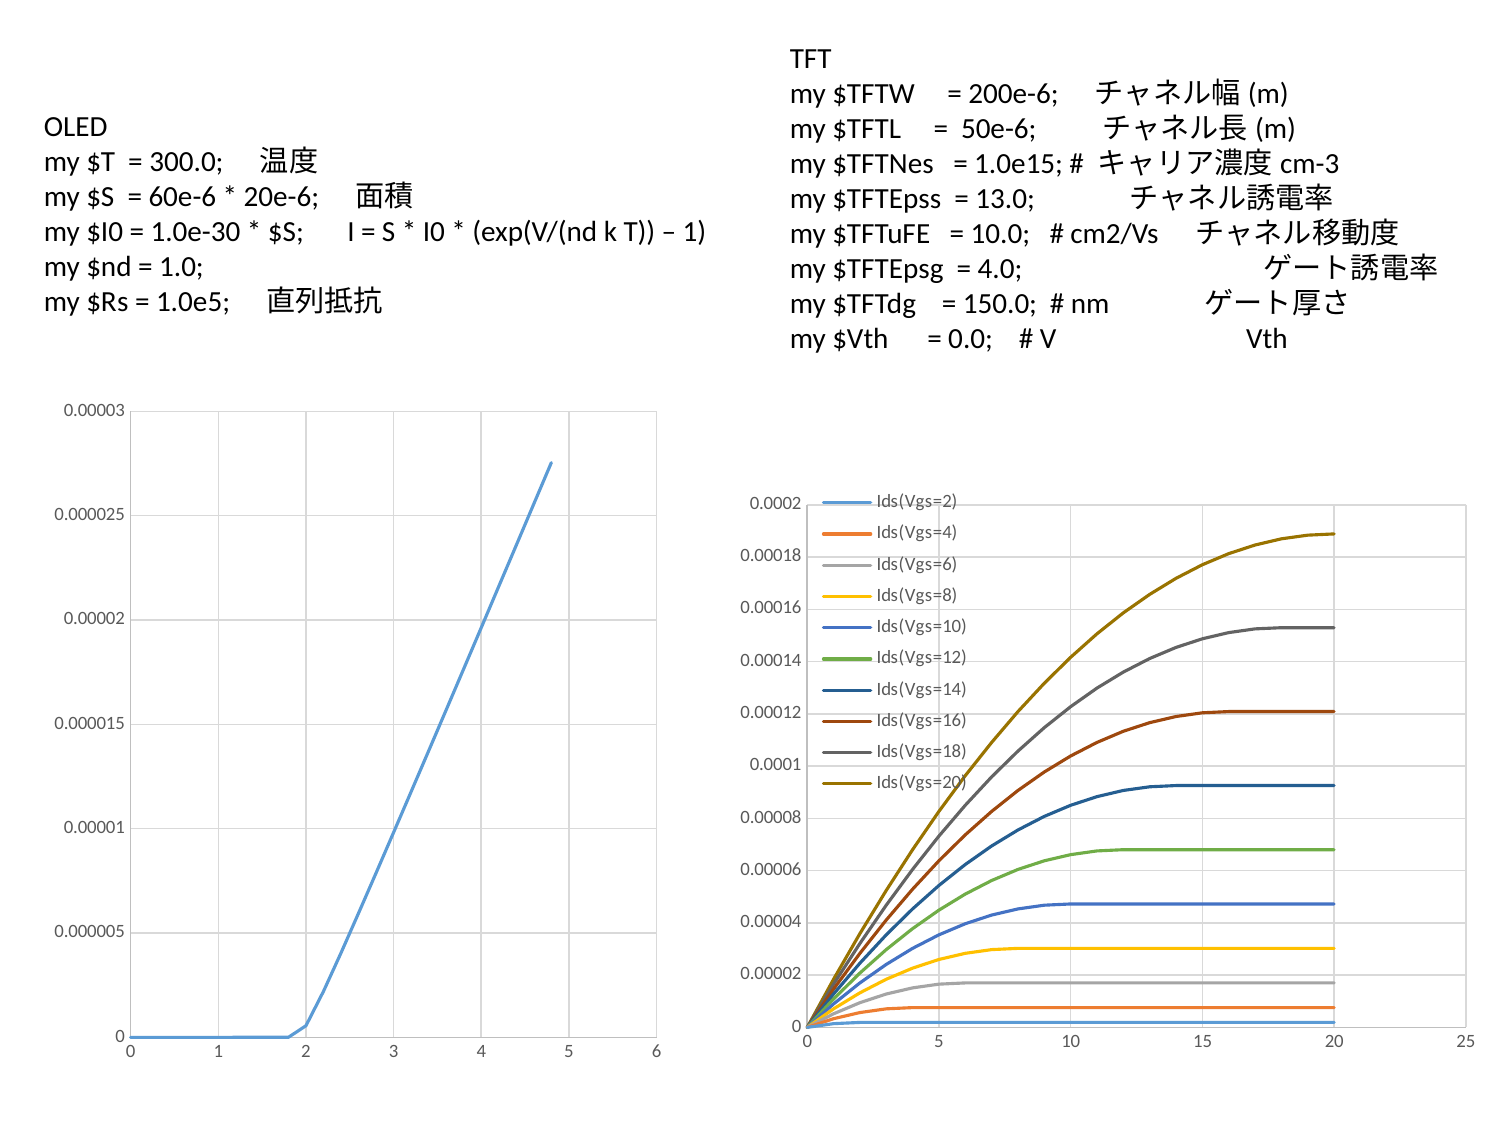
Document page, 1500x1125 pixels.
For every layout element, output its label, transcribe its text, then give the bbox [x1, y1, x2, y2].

chart [41, 388, 674, 1076]
chart [696, 456, 1488, 1061]
text_box TFT my $TFTW = 200e-6; チャネル幅(m) my $TFTL = 50e-6; チャネル長(m) my $TFTNes = 1.0e15; # キャリア濃度cm-3 my $TFTEpss = 13.0; チャネル誘電率 my $TFTuFE = 10.0; # cm2/Vs チャネル移動度 my $TFTEpsg = 4.0; ゲート誘電率 my $TFTdg = 150.0; # nm ゲート厚さ my $Vth = 0.0; # V Vth [774, 32, 1500, 362]
text_box OLED my $T = 300.0; 温度 my $S = 60e-6 * 20e-6; 面積 my $I0 = 1.0e-30 * $S; I = S * I0 * (exp(V/(nd k T)) – 1) my $nd = 1.0; my $Rs = 1.0e5; 直列抵抗 [29, 99, 774, 325]
